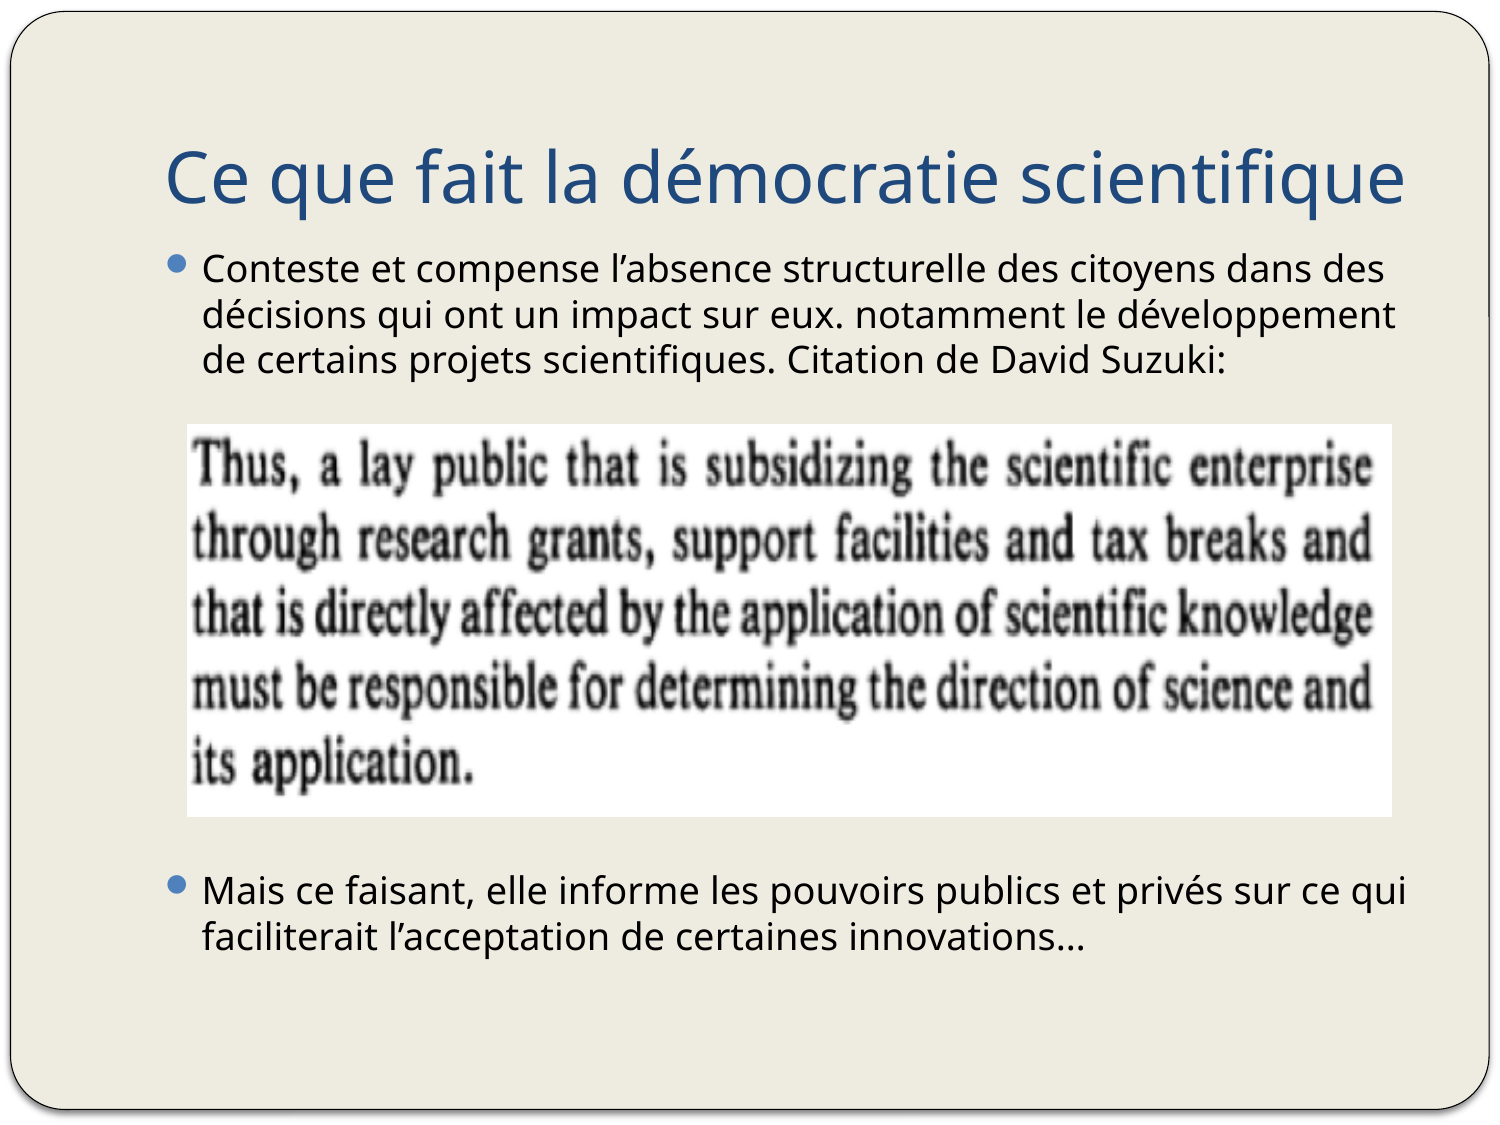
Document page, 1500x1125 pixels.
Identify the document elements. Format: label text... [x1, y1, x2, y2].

list Conteste et compense l’absence structurelle des citoyens dans des décisions qui ont un impact sur eux. notamment le développement de certains projets scientifiques. Citation de David Suzuki: Mais ce faisant, elle informe les pouvoirs publics et privés sur ce qui faciliterait l’acceptation de certaines innovations… [150, 237, 1425, 988]
title Ce que fait la démocratie scientifique [150, 45, 1425, 233]
picture [187, 424, 1392, 817]
